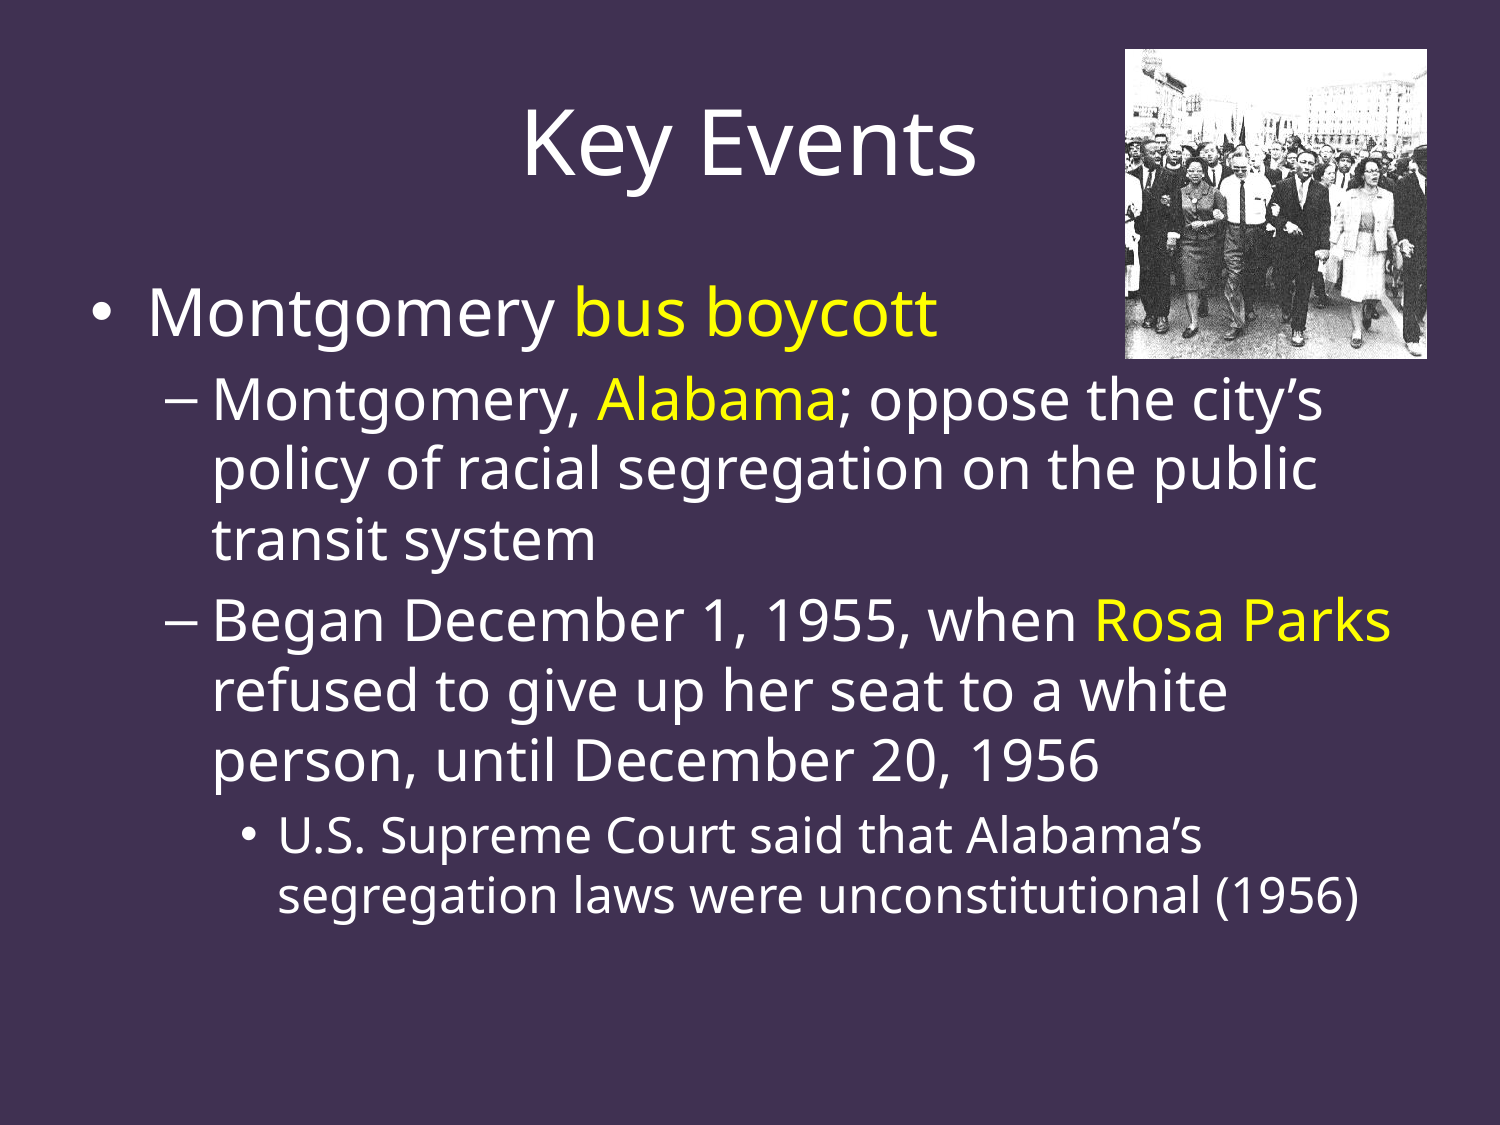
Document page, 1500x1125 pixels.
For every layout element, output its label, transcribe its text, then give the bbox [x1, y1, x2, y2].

list Montgomery bus boycott Montgomery, Alabama; oppose the city’s policy of racial segregation on the public transit system Began December 1, 1955, when Rosa Parks refused to give up her seat to a white person, until December 20, 1956 U.S. Supreme Court said that Alabama’s segregation laws were unconstitutional (1956) [75, 262, 1425, 1005]
title Key Events [75, 45, 1425, 233]
picture [1124, 49, 1427, 359]
